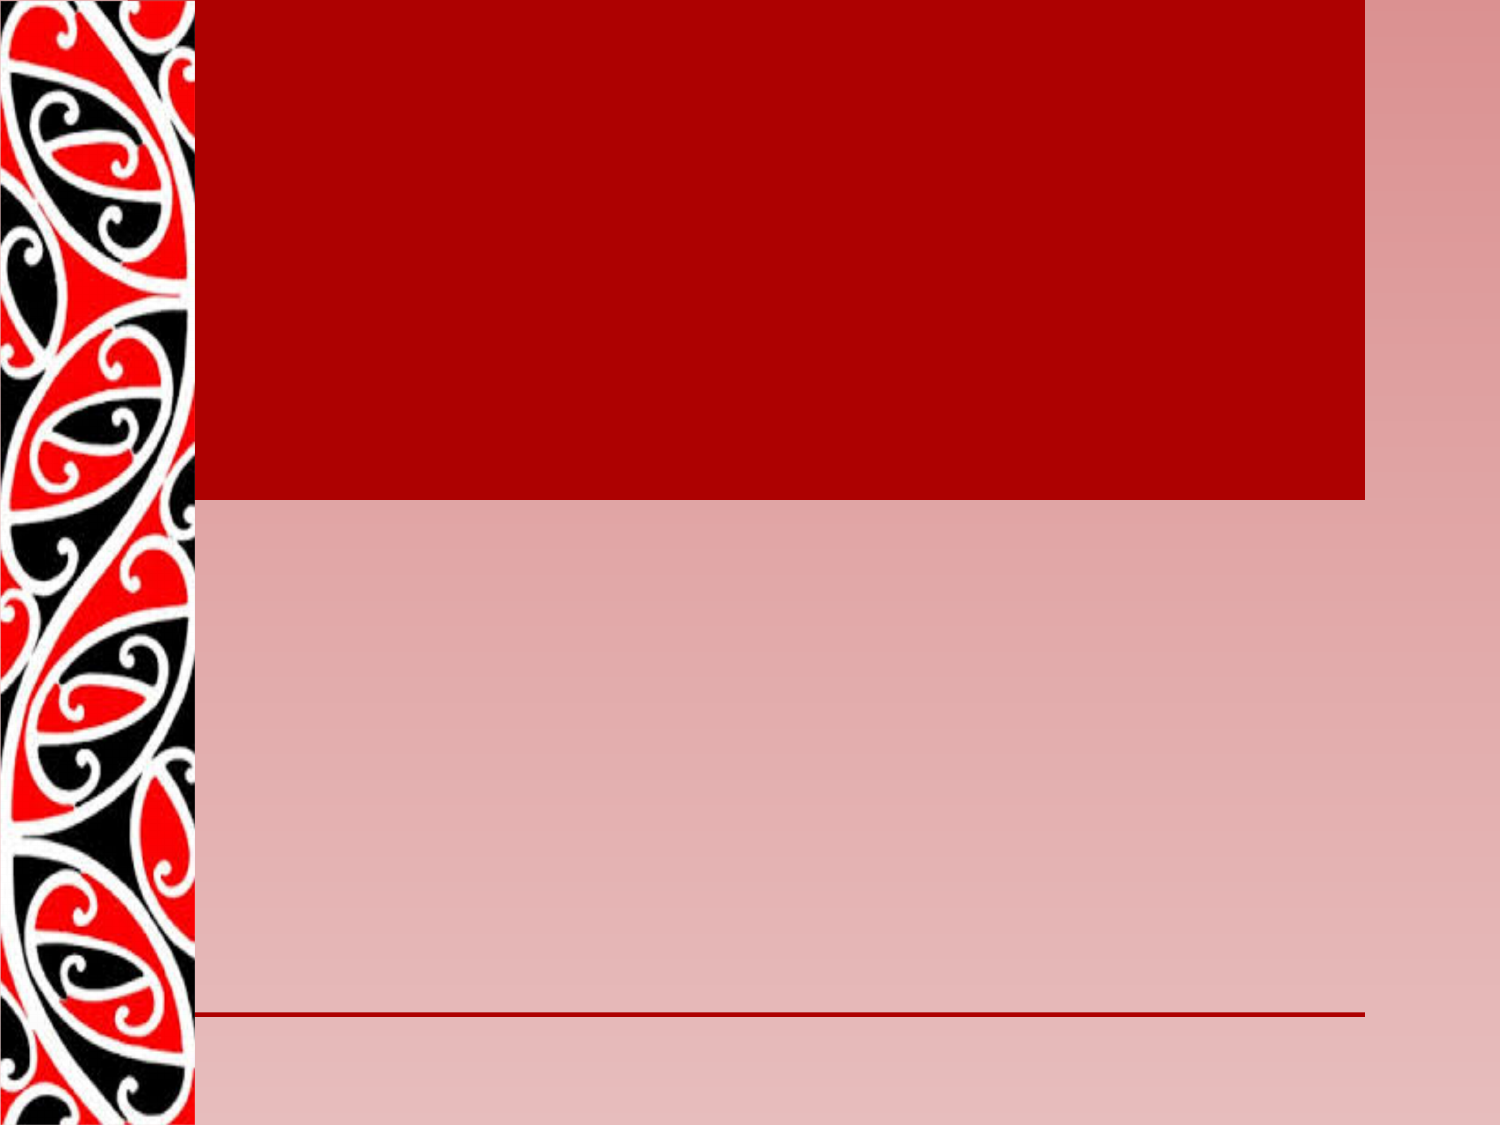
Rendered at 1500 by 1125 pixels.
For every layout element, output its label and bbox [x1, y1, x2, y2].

picture [0, 2, 661, 1124]
